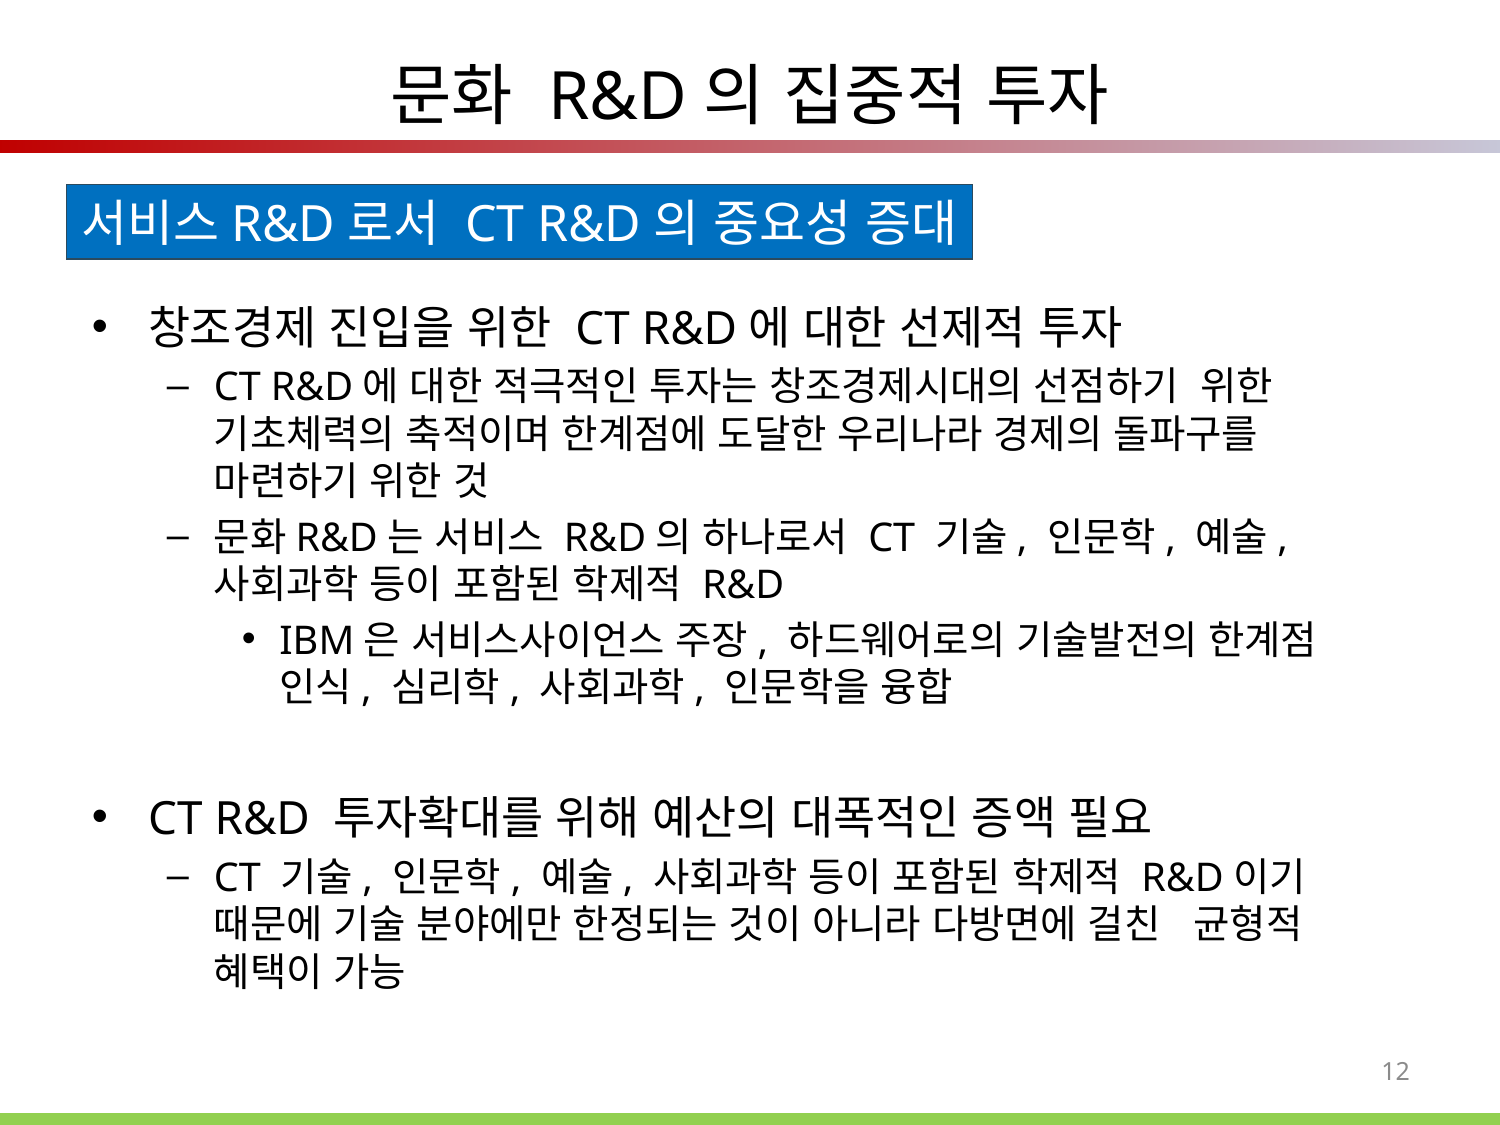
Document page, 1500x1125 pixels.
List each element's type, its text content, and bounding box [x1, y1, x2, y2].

list 창조경제 진입을 위한 CT R&D에 대한 선제적 투자 CT R&D에 대한 적극적인 투자는 창조경제시대의 선점하기 위한 기초체력의 축적이며 한계점에 도달한 우리나라 경제의 돌파구를 마련하기 위한 것 문화R&D는 서비스 R&D의 하나로서 CT 기술, 인문학, 예술, 사회과학 등이 포함된 학제적 R&D IBM은 서비스사이언스 주장, 하드웨어로의 기술발전의 한계점 인식, 심리학, 사회과학, 인문학을 융합 CT R&D 투자확대를 위해 예산의 대폭적인 증액 필요 CT 기술, 인문학, 예술, 사회과학 등이 포함된 학제적 R&D이기 때문에 기술 분야에만 한정되는 것이 아니라 다방면에 걸친 균형적 혜택이 가능 [76, 290, 1428, 1029]
title 문화 R&D의 집중적 투자 [74, 44, 1426, 141]
slide_number 12 [1074, 1042, 1425, 1103]
text_box 서비스R&D로서 CT R&D의 중요성 증대 [66, 184, 973, 260]
